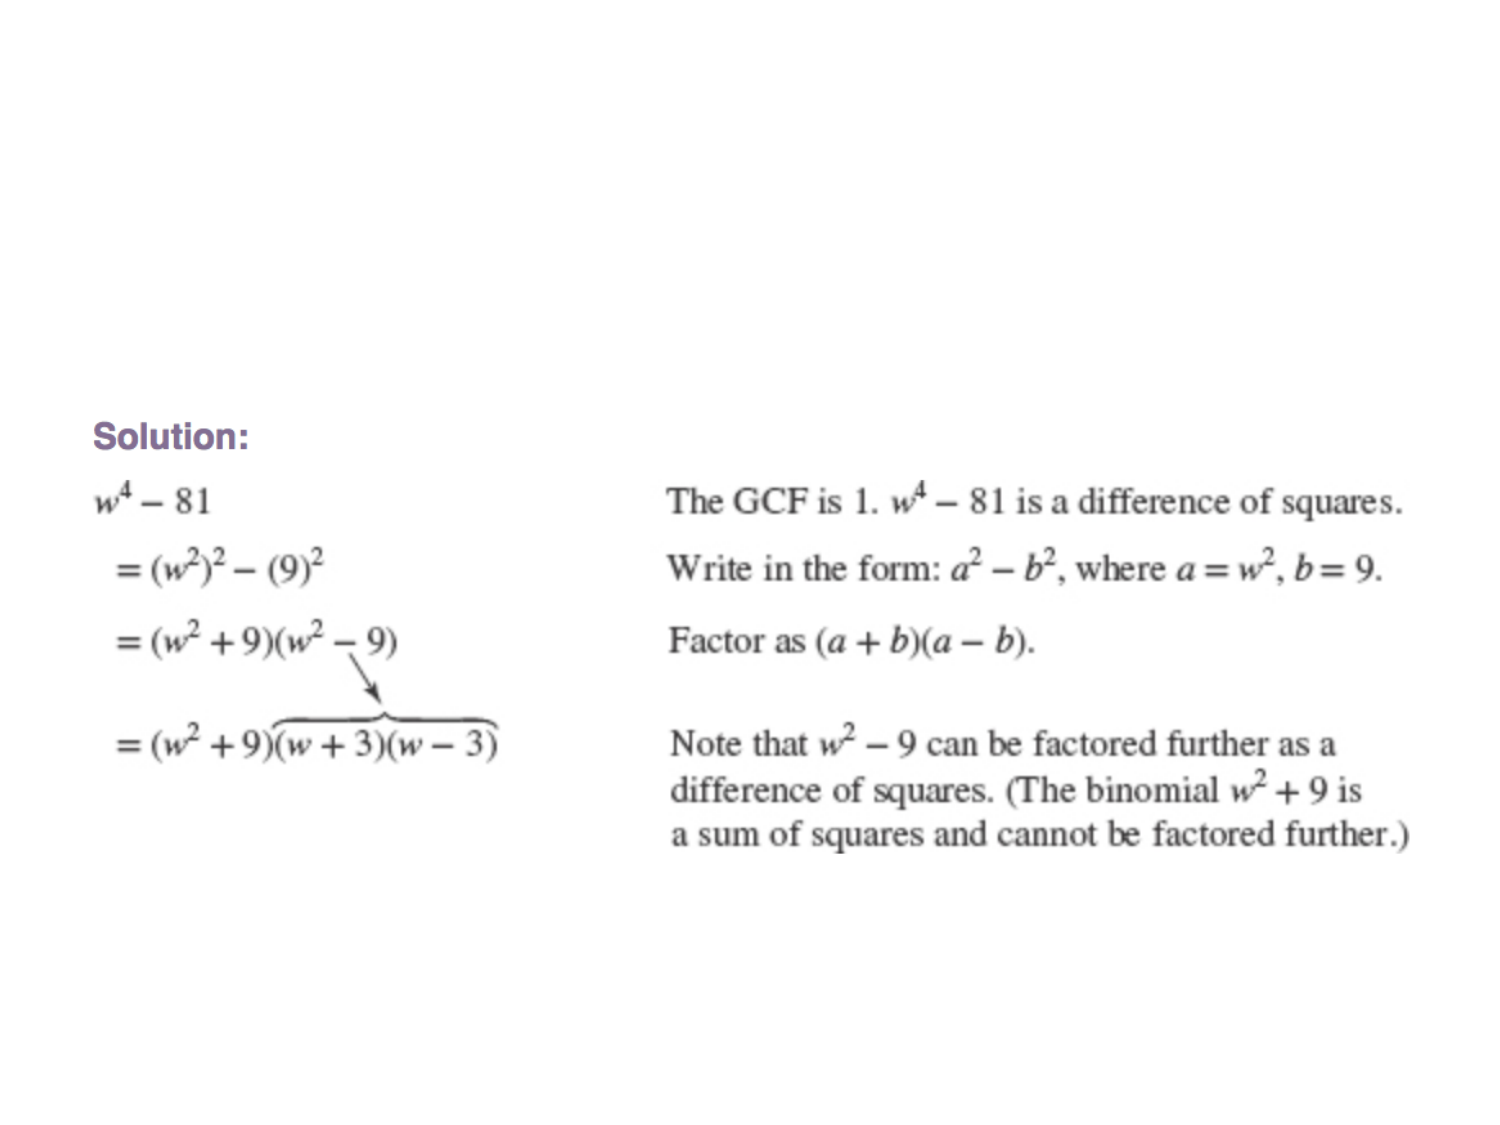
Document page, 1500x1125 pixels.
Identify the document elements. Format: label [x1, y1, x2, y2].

list [74, 262, 1426, 1006]
